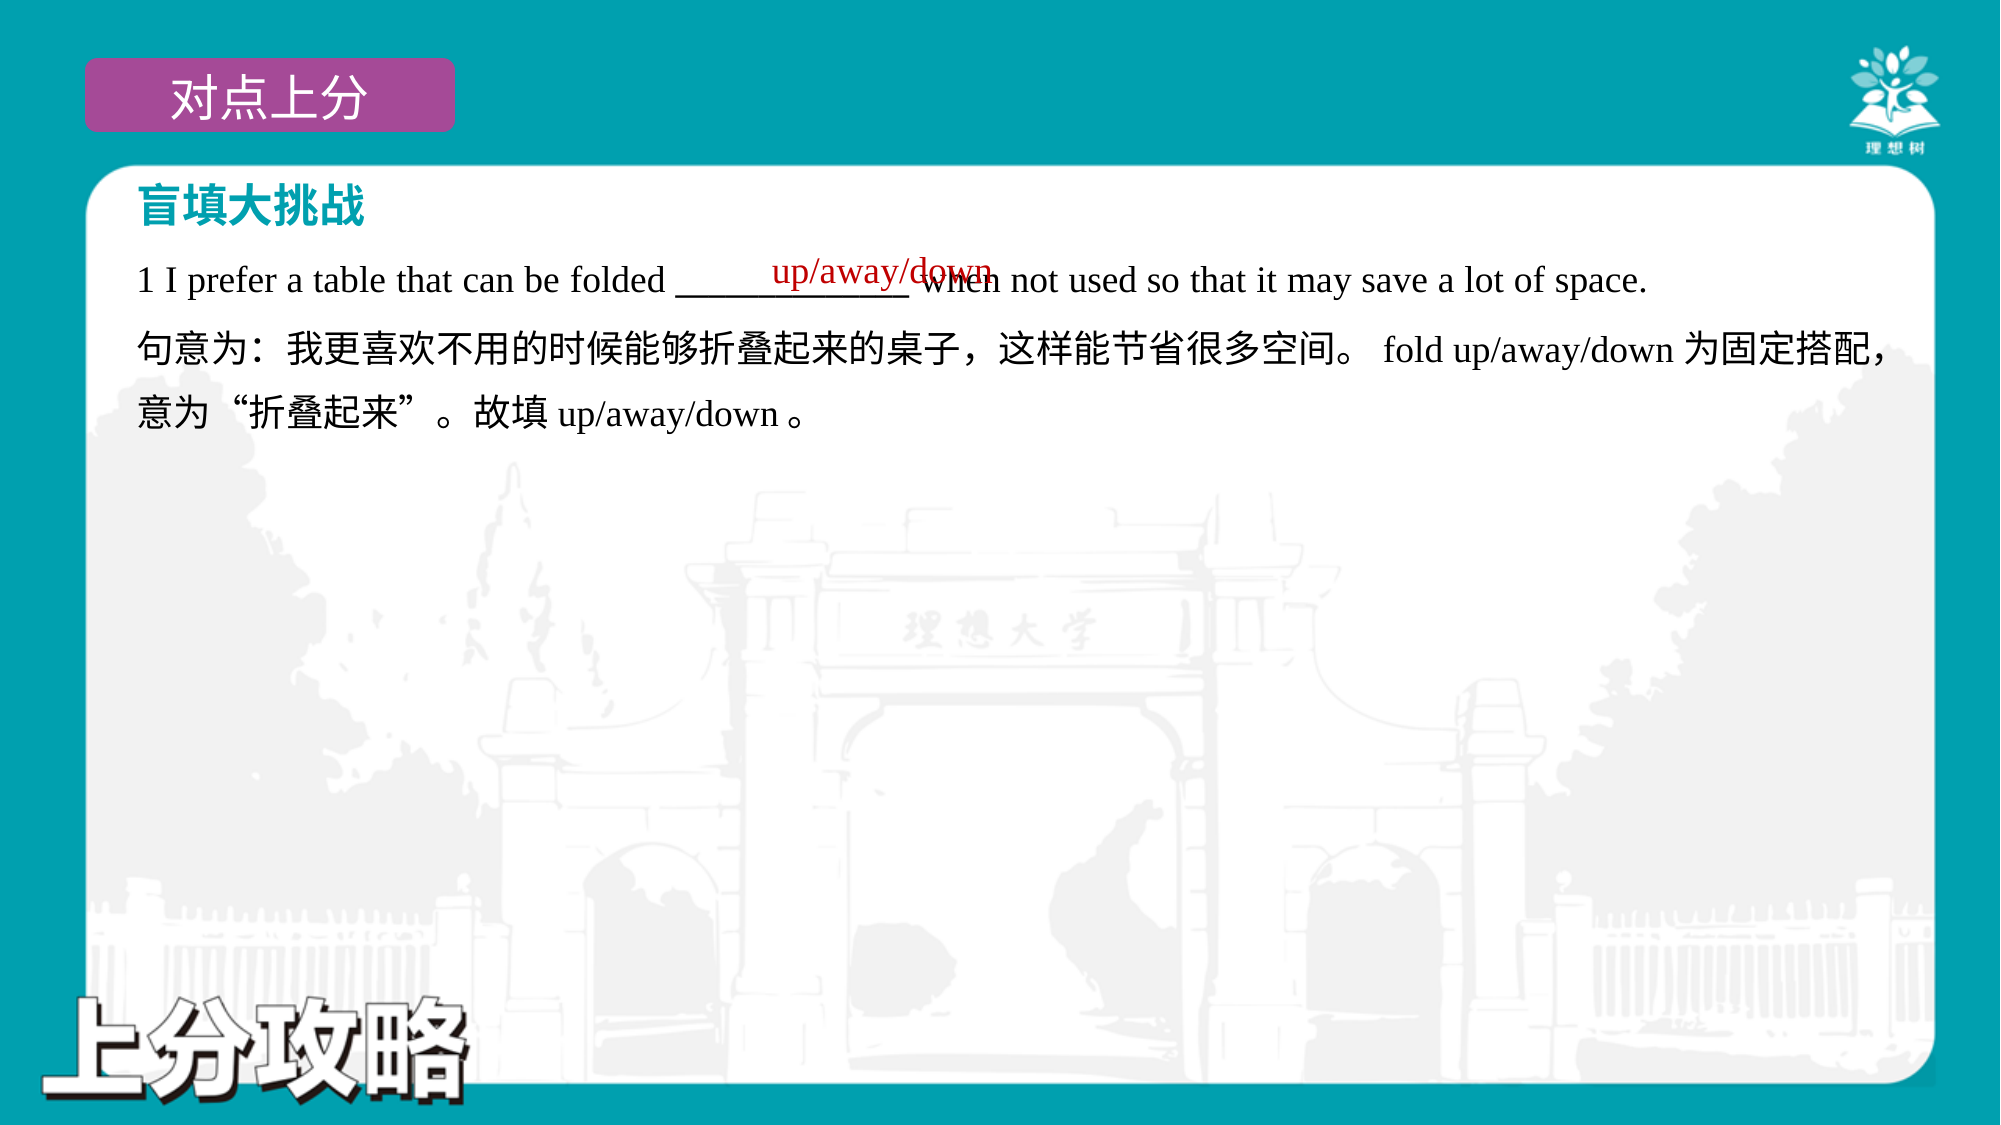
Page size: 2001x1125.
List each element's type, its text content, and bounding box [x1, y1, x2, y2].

picture [0, 0, 2000, 1125]
text_box up/away/down [758, 224, 1007, 284]
text_box 句意为：我更喜欢不用的时候能够折叠起来的桌子，这样能节省很多空间。fold up/away/down为固定搭配， 意为“折叠起来”。故填up/away/down。 [136, 300, 1865, 428]
text_box 1 I prefer a table that can be folded ______________ when not used so that it may save a lot of space. [136, 233, 1881, 293]
text_box 盲填大挑战 [136, 176, 1865, 232]
